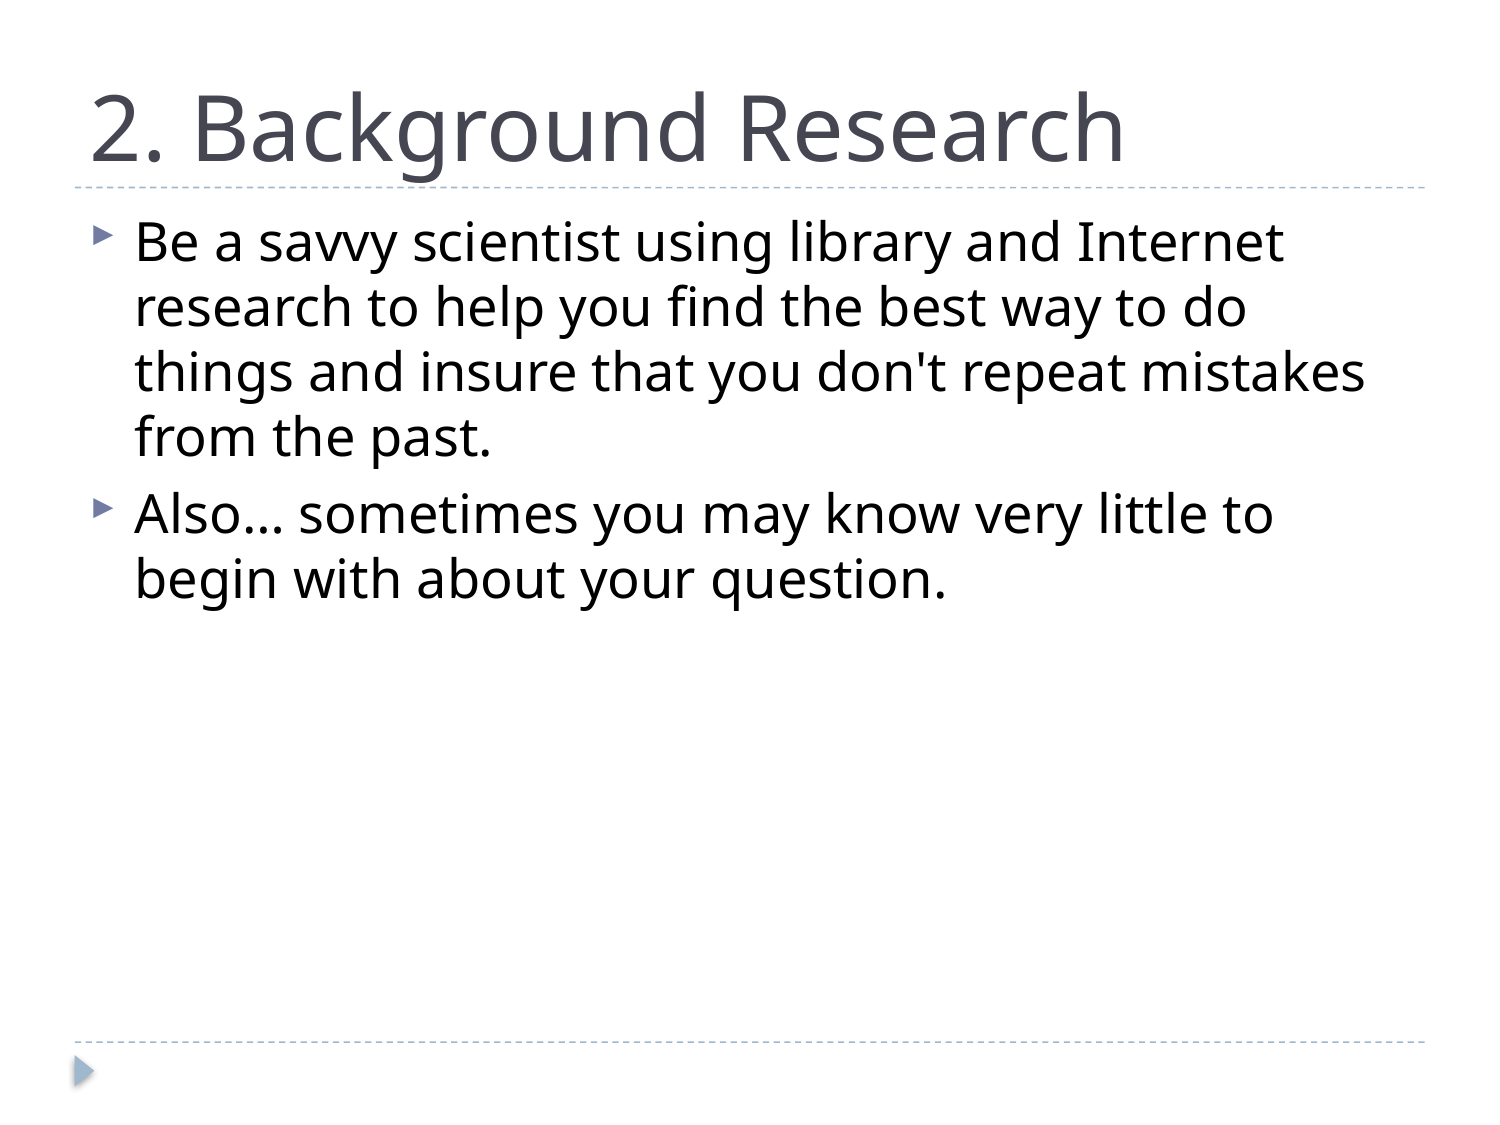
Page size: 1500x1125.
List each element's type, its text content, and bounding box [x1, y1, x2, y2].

list Be a savvy scientist using library and Internet research to help you find the best way to do things and insure that you don't repeat mistakes from the past. Also… sometimes you may know very little to begin with about your question. [75, 200, 1425, 1010]
title 2. Background Research [75, 24, 1425, 188]
